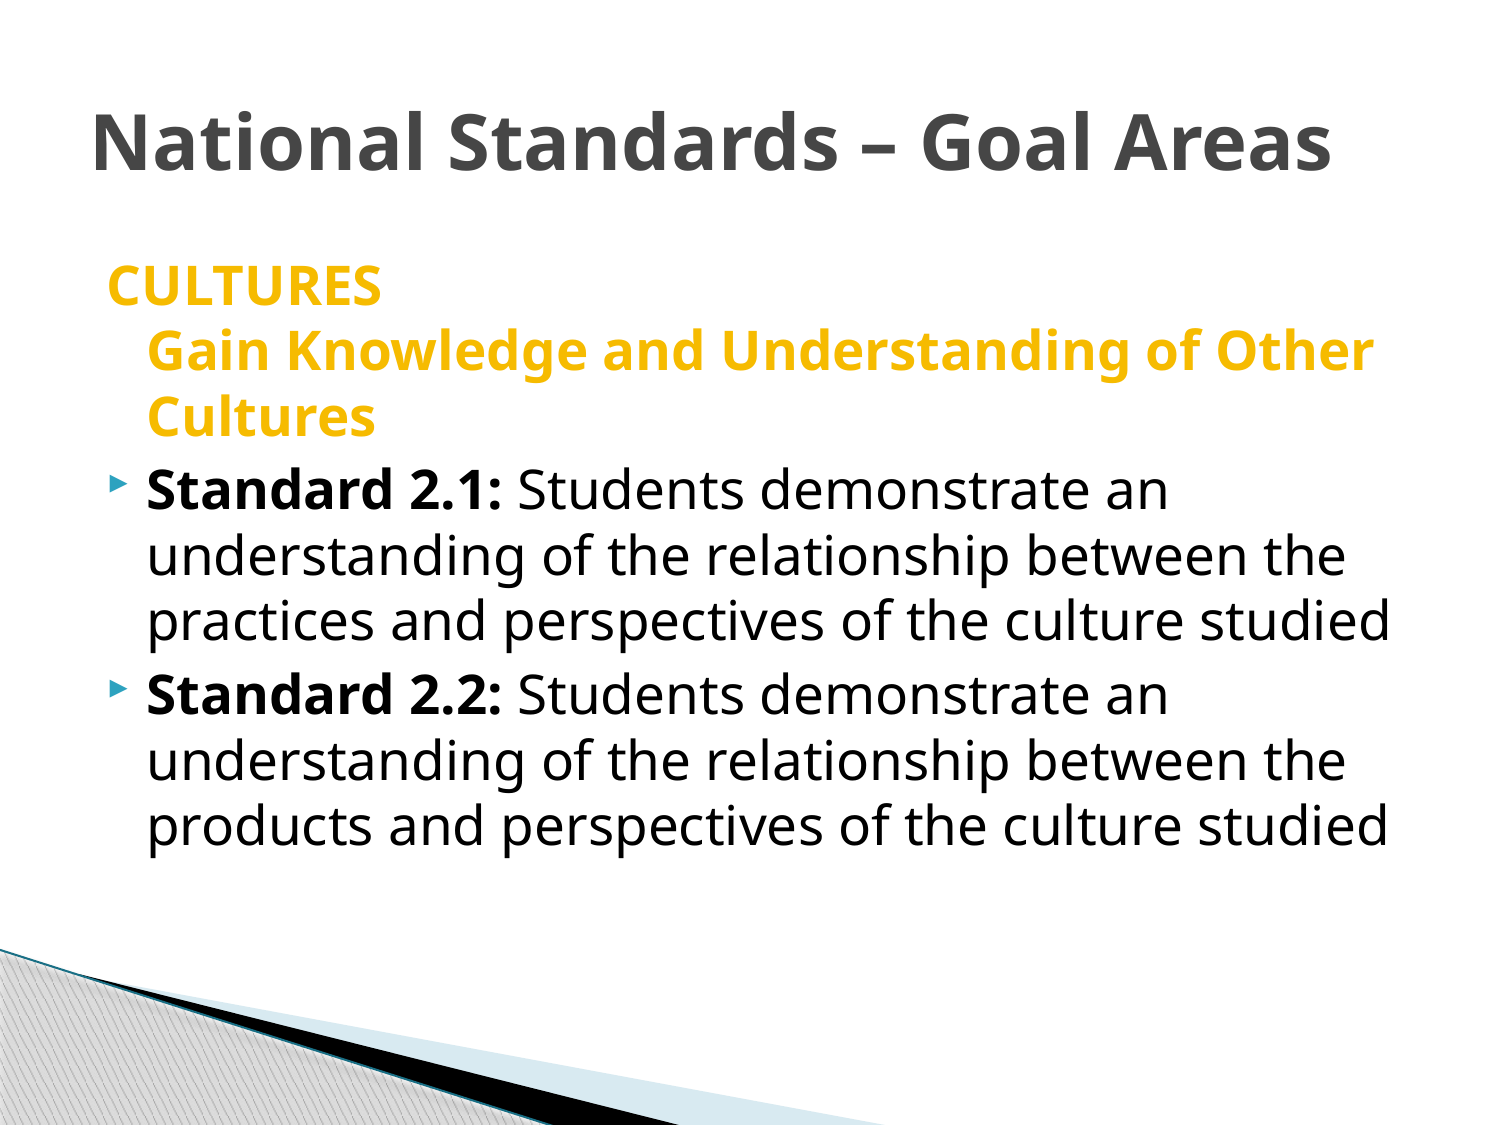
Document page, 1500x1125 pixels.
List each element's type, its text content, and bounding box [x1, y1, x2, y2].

title National Standards – Goal Areas [75, 45, 1425, 233]
list CULTURES Gain Knowledge and Understanding of Other Cultures Standard 2.1: Students demonstrate an understanding of the relationship between the practices and perspectives of the culture studied Standard 2.2: Students demonstrate an understanding of the relationship between the products and perspectives of the culture studied [75, 243, 1425, 986]
